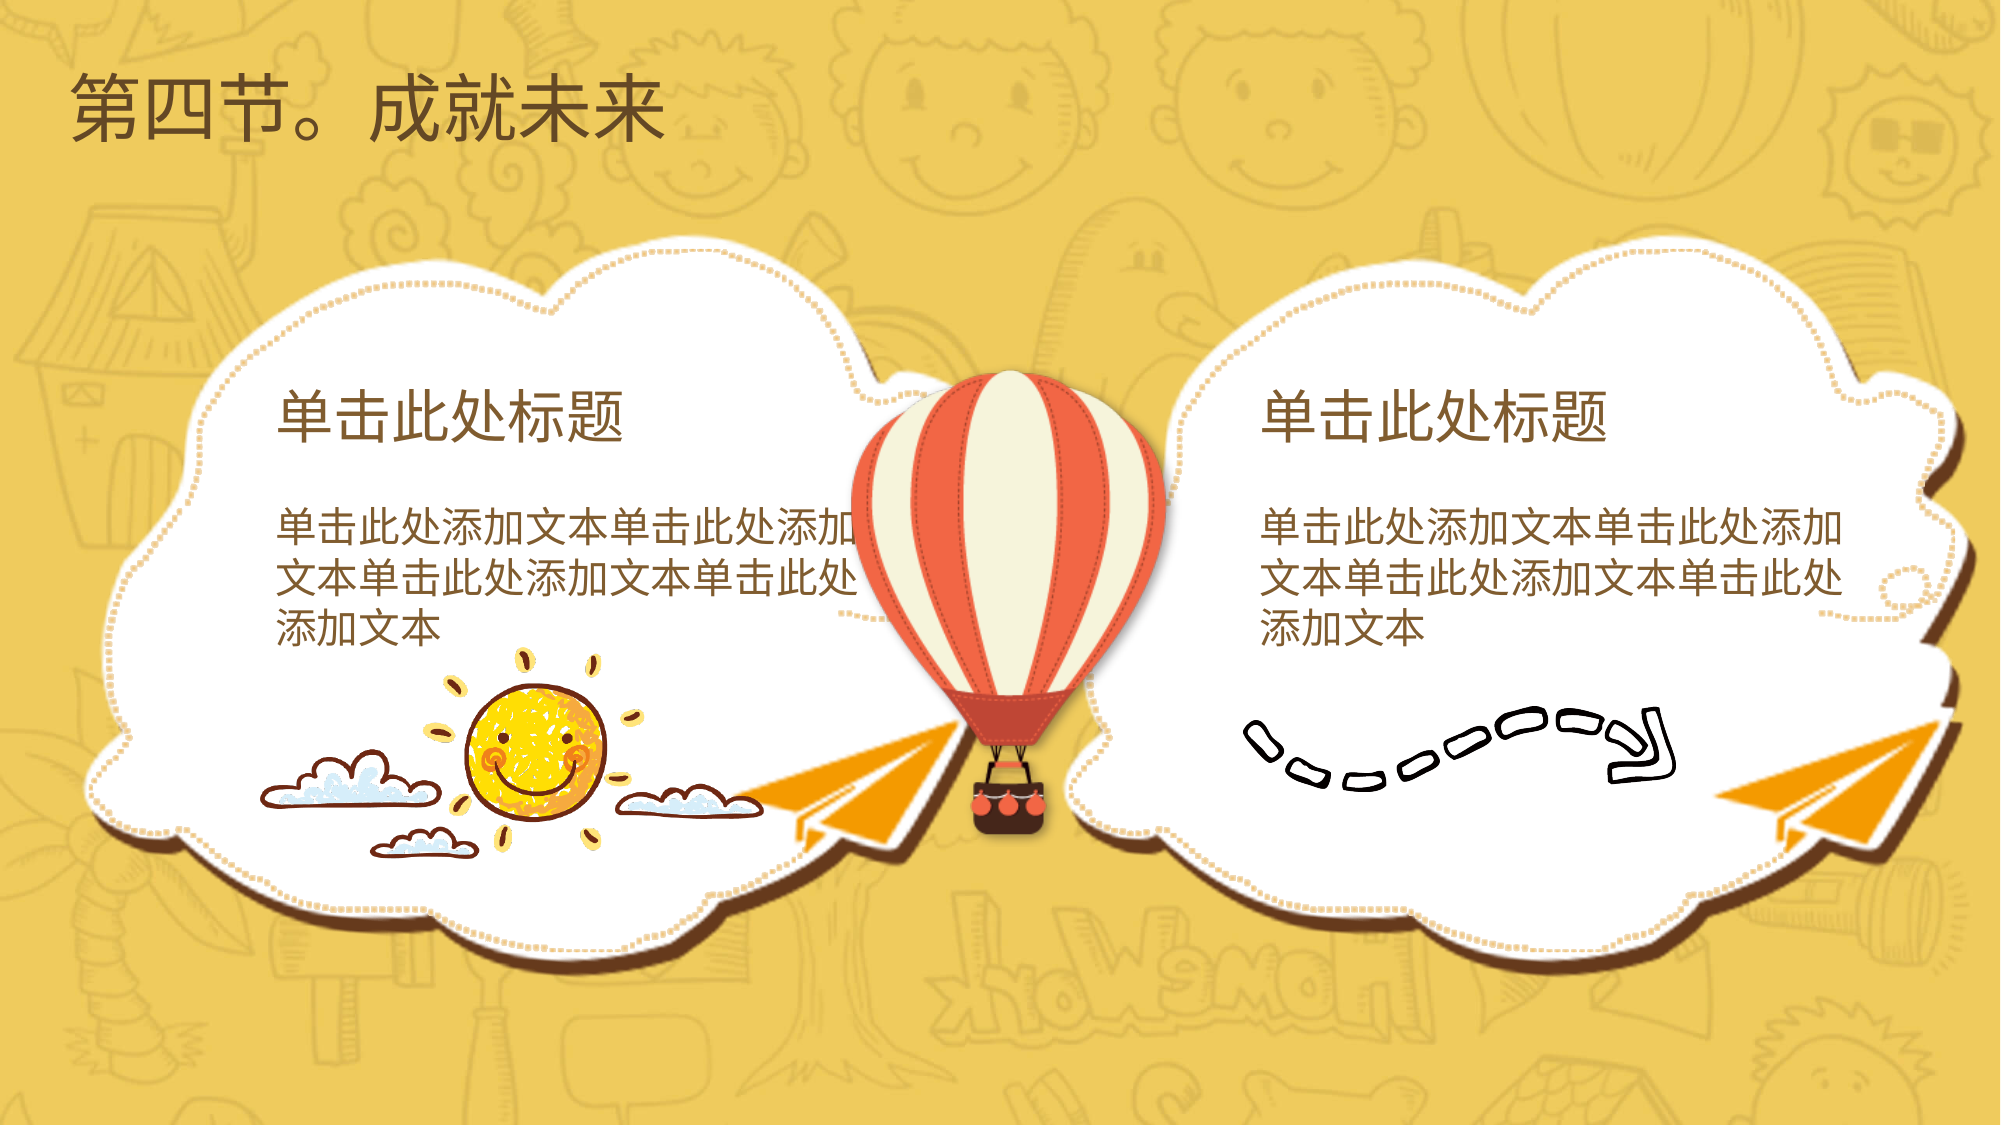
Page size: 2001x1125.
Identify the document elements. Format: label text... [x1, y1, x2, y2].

text_box 第四节。成就未来 [52, 54, 700, 159]
picture [0, 0, 2001, 1125]
